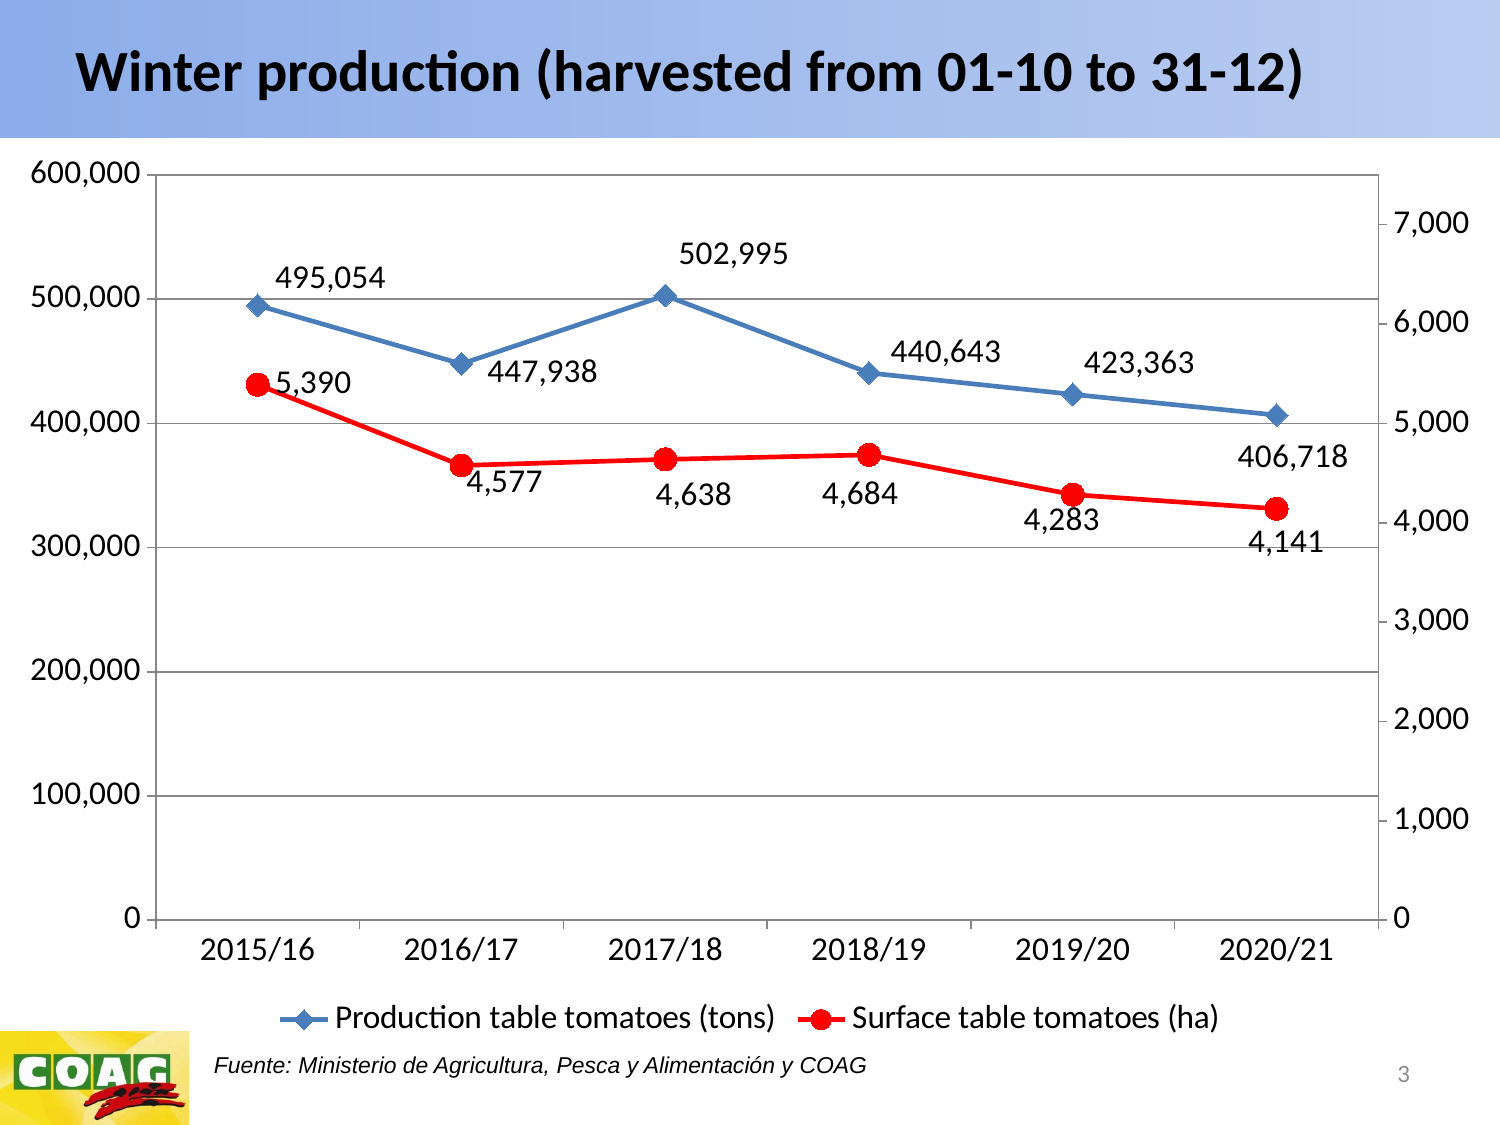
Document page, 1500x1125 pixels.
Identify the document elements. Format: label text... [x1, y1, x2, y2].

text_box Winter production (harvested from 01-10 to 31-12) [0, 0, 1500, 138]
slide_number 3 [1074, 1051, 1425, 1103]
text_box Fuente: Ministerio de Agricultura, Pesca y Alimentación y COAG [199, 1051, 1301, 1086]
picture [0, 1044, 189, 1125]
chart [0, 140, 1500, 1044]
